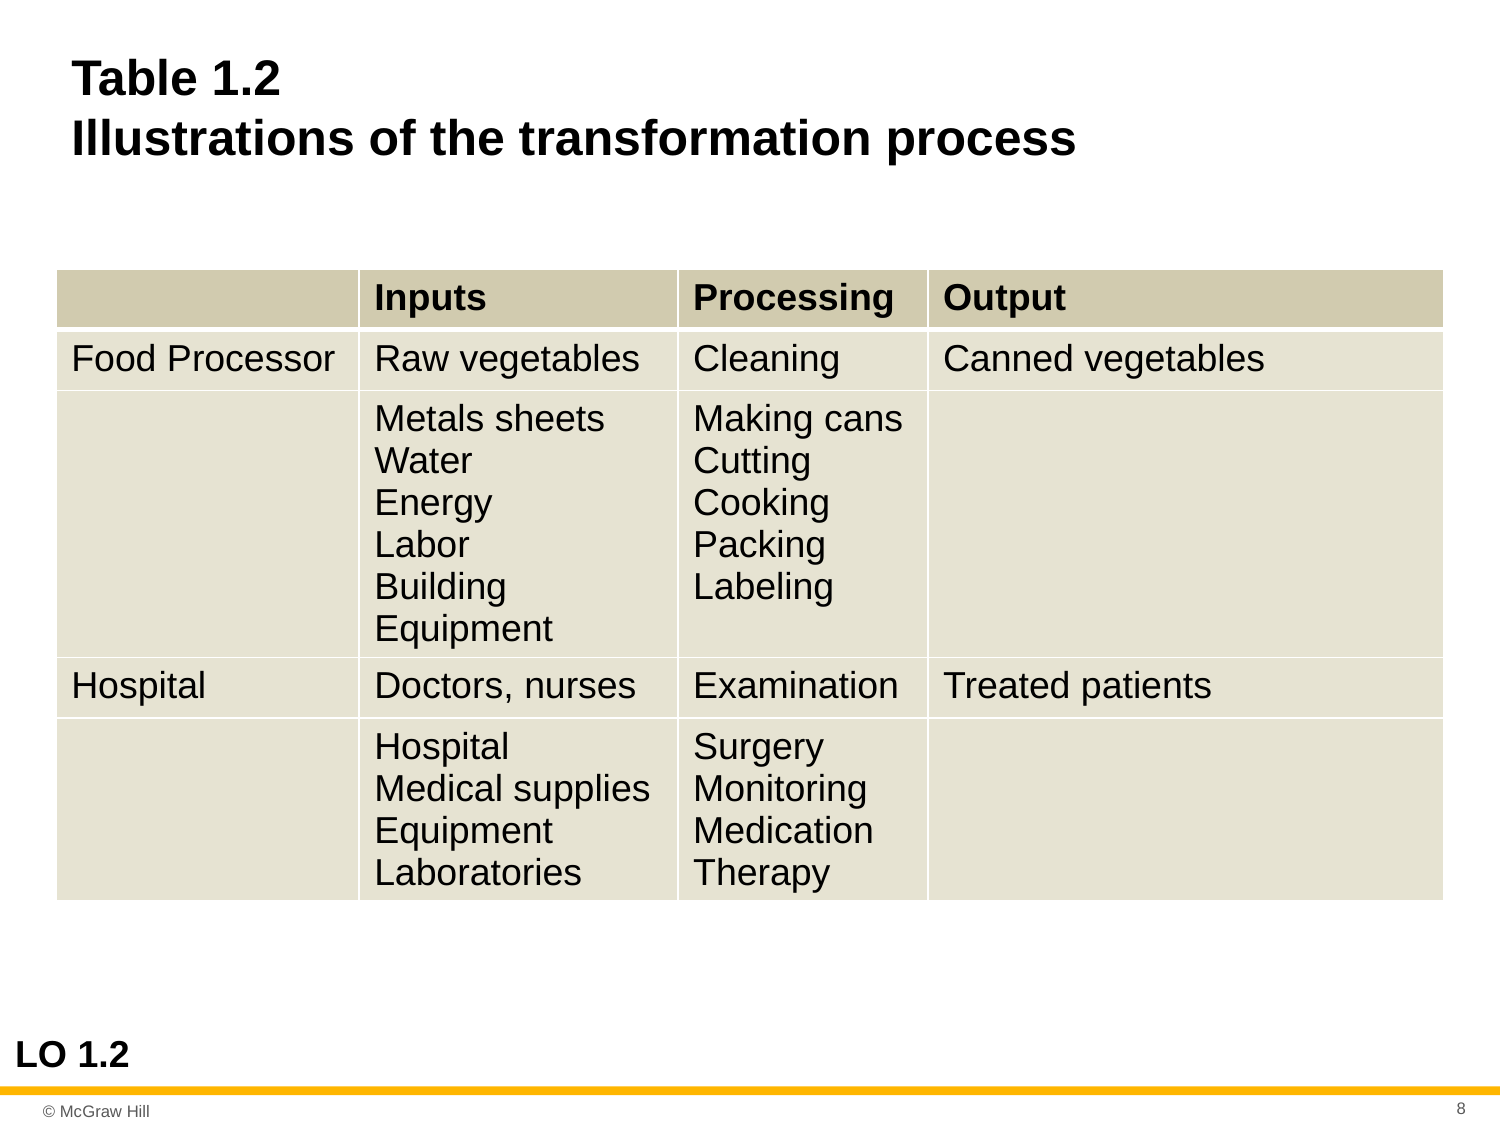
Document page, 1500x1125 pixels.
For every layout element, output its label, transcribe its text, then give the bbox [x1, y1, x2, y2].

table_header Inputs [360, 270, 677, 327]
table_cell Canned vegetables [929, 332, 1443, 390]
table_header Output [929, 270, 1443, 327]
table_cell Surgery Monitoring Medication Therapy [679, 719, 927, 900]
table_cell Making cans Cutting Cooking Packing Labeling [679, 391, 927, 657]
table_cell Hospital Medical supplies Equipment Laboratories [360, 719, 677, 900]
table_cell [57, 719, 358, 900]
table_cell [929, 391, 1443, 657]
table_header [57, 270, 358, 327]
table_cell Hospital [57, 658, 358, 717]
table_cell Cleaning [679, 332, 927, 390]
table_cell Treated patients [929, 658, 1443, 717]
table_cell Doctors, nurses [360, 658, 677, 717]
table_cell Raw vegetables [360, 332, 677, 390]
title Table 1.2 Illustrations of the transformation process [56, 50, 1444, 162]
table_cell [57, 391, 358, 657]
table_cell Food Processor [57, 332, 358, 390]
table_header Processing [679, 270, 927, 327]
table_cell [929, 719, 1443, 900]
table_cell Metals sheets Water Energy Labor Building Equipment [360, 391, 677, 657]
list LO 1.2 [0, 1022, 197, 1085]
table_cell Examination [679, 658, 927, 717]
